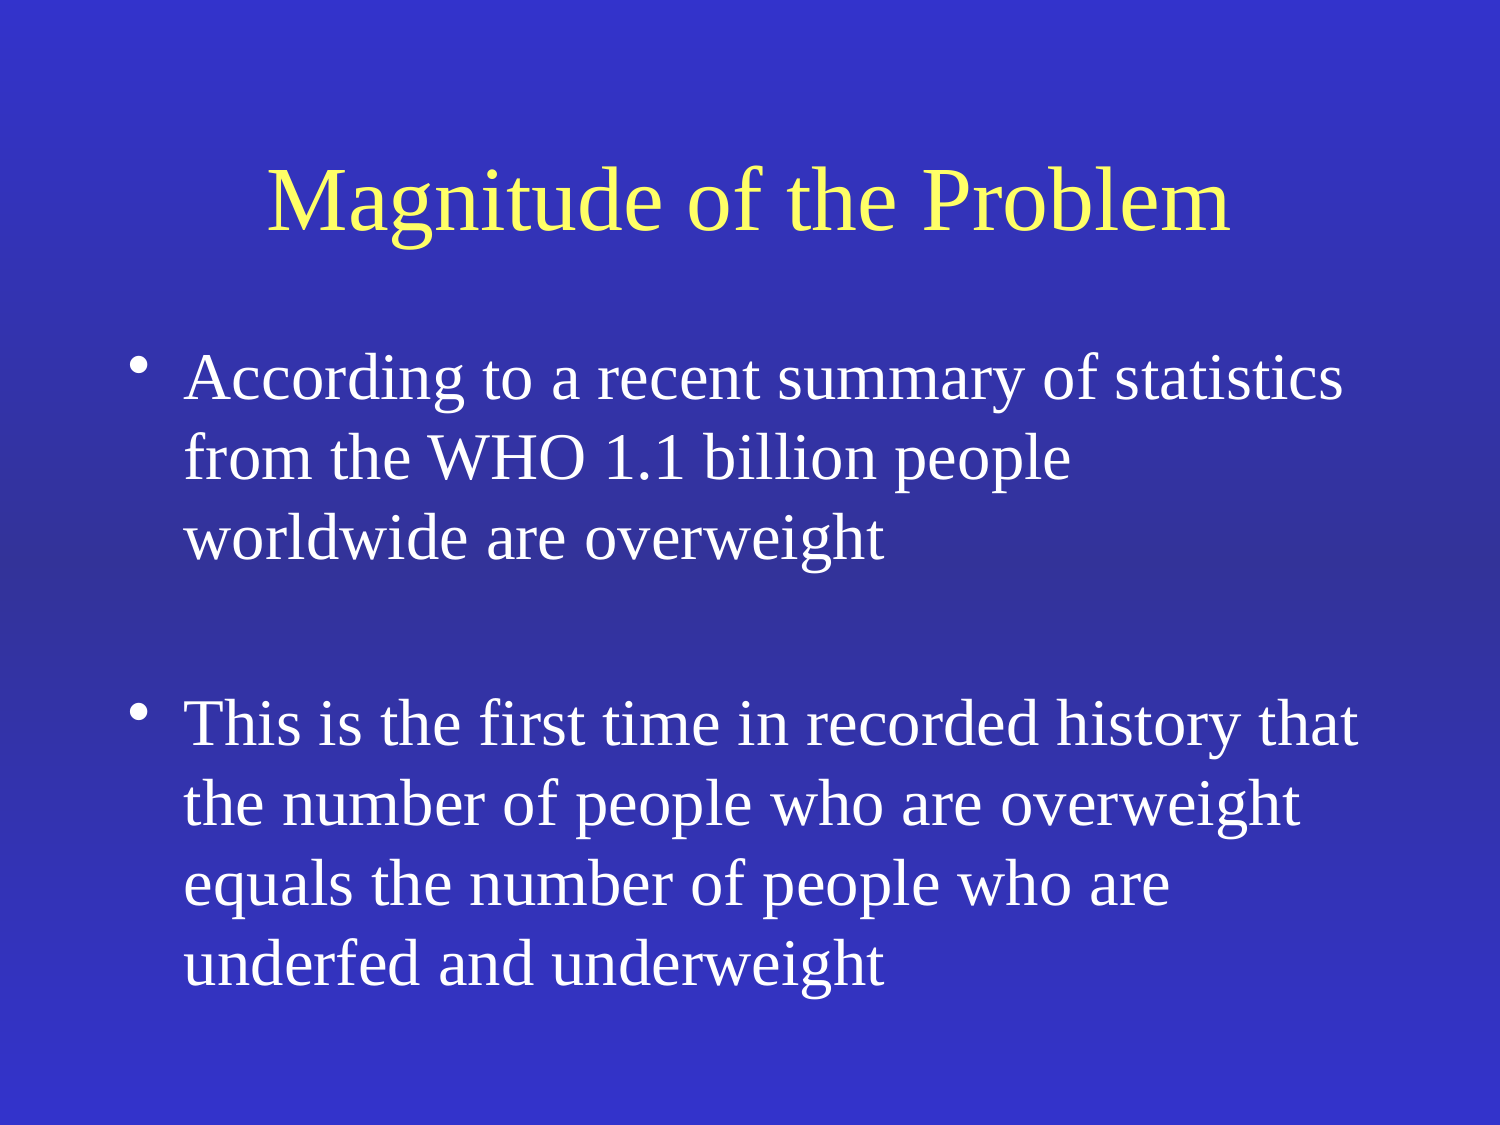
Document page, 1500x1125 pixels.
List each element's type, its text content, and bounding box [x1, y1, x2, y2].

list According to a recent summary of statistics from the WHO 1.1 billion people worldwide are overweight This is the first time in recorded history that the number of people who are overweight equals the number of people who are underfed and underweight [112, 324, 1388, 1001]
title Magnitude of the Problem [112, 99, 1388, 288]
